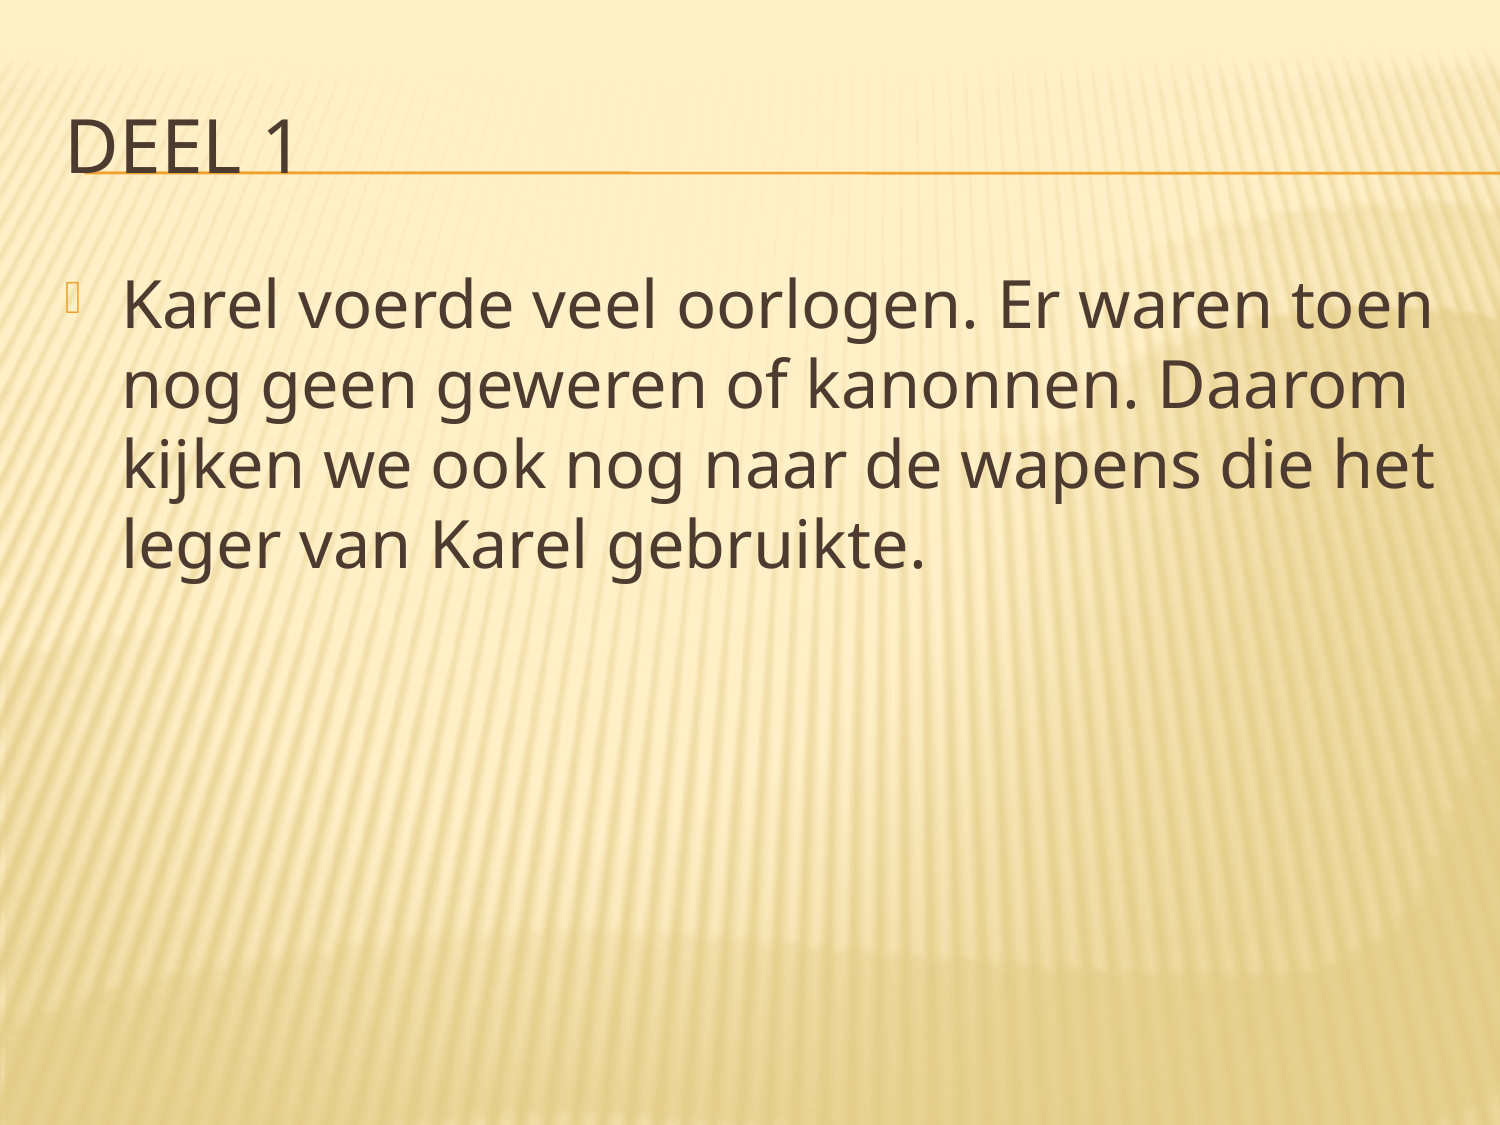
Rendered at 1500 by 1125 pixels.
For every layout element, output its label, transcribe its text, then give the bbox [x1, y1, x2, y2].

list Karel voerde veel oorlogen. Er waren toen nog geen geweren of kanonnen. Daarom kijken we ook nog naar de wapens die het leger van Karel gebruikte. [50, 254, 1475, 998]
title Deel 1 [50, 75, 1475, 213]
